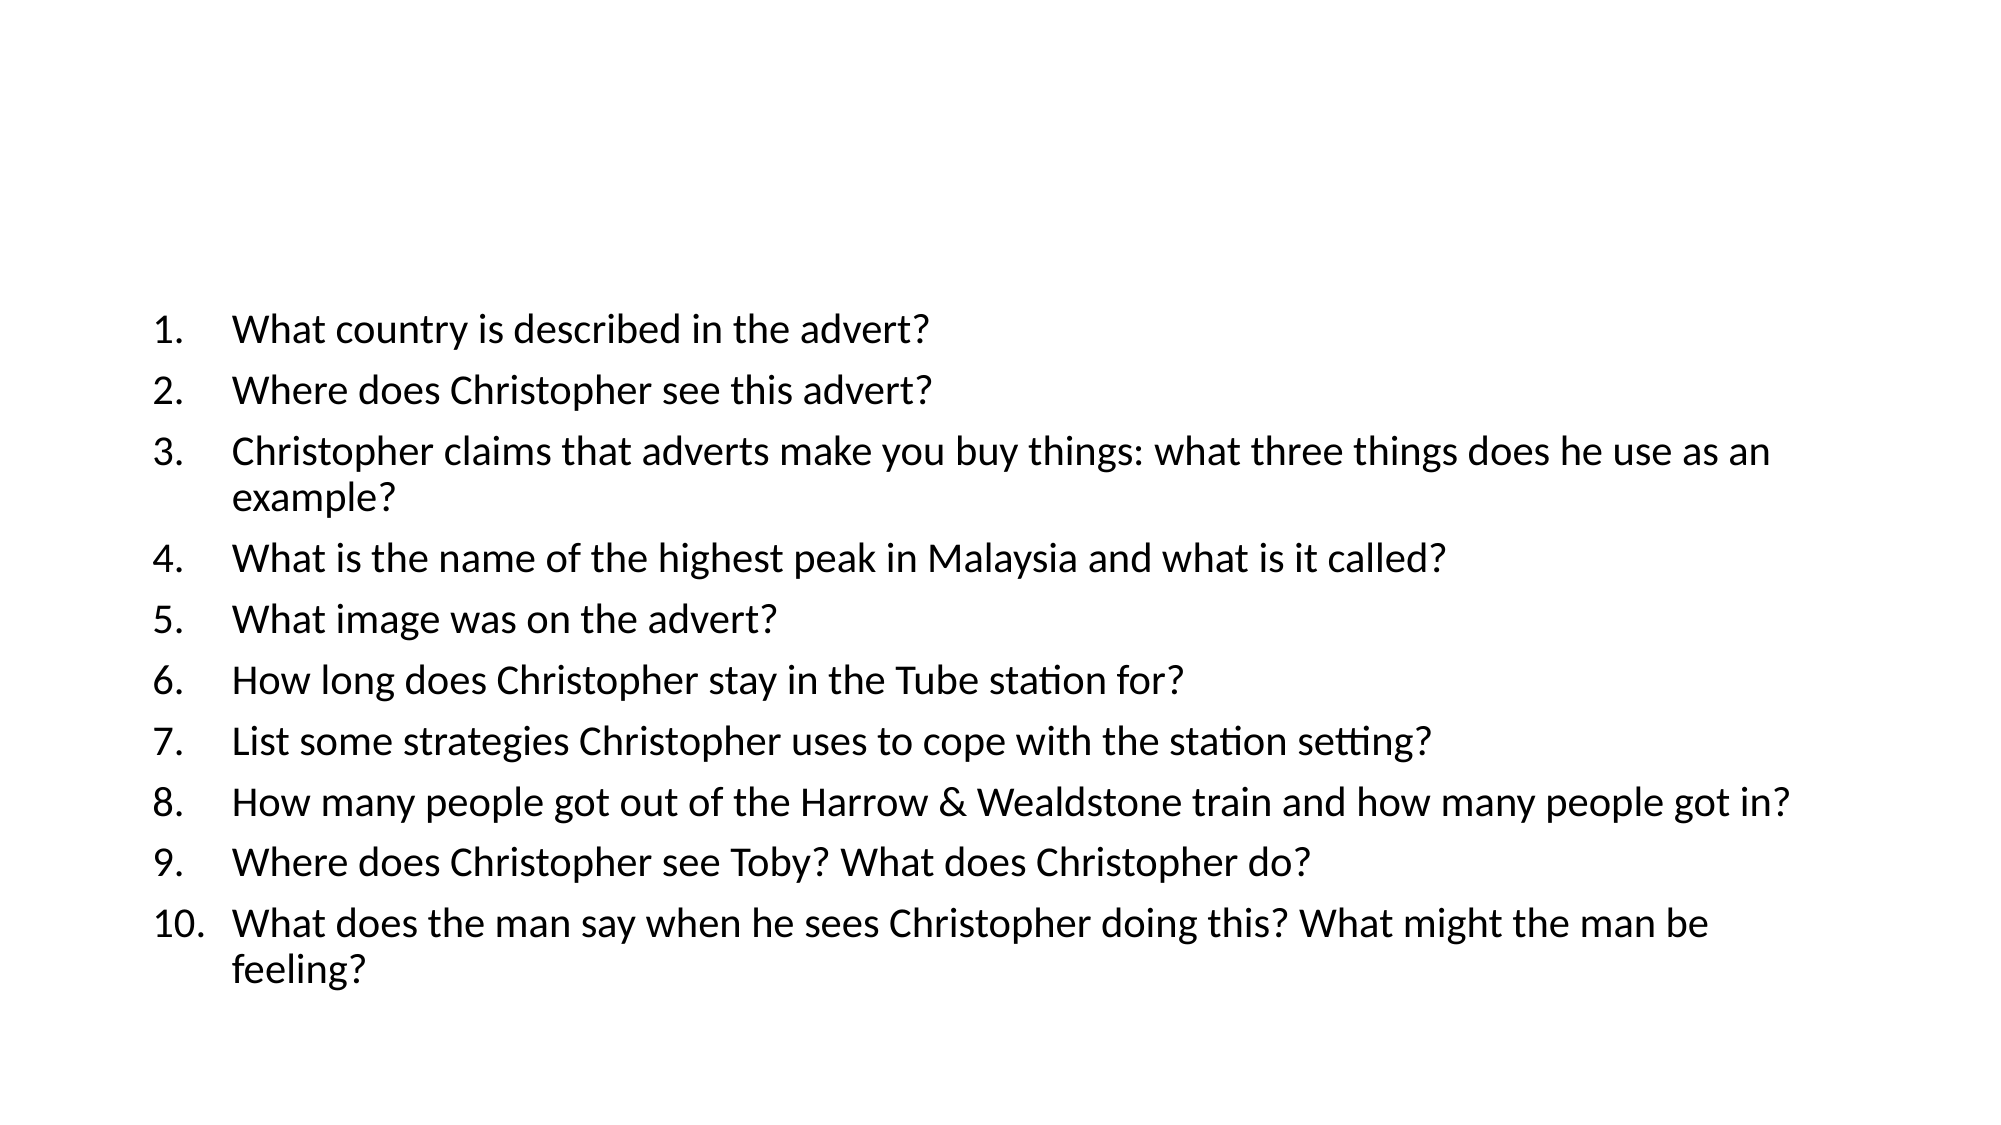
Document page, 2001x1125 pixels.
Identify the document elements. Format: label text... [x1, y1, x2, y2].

list What country is described in the advert? Where does Christopher see this advert? Christopher claims that adverts make you buy things: what three things does he use as an example? What is the name of the highest peak in Malaysia and what is it called? What image was on the advert? How long does Christopher stay in the Tube station for? List some strategies Christopher uses to cope with the station setting? How many people got out of the Harrow & Wealdstone train and how many people got in? Where does Christopher see Toby? What does Christopher do? What does the man say when he sees Christopher doing this? What might the man be feeling? [137, 299, 1863, 1014]
